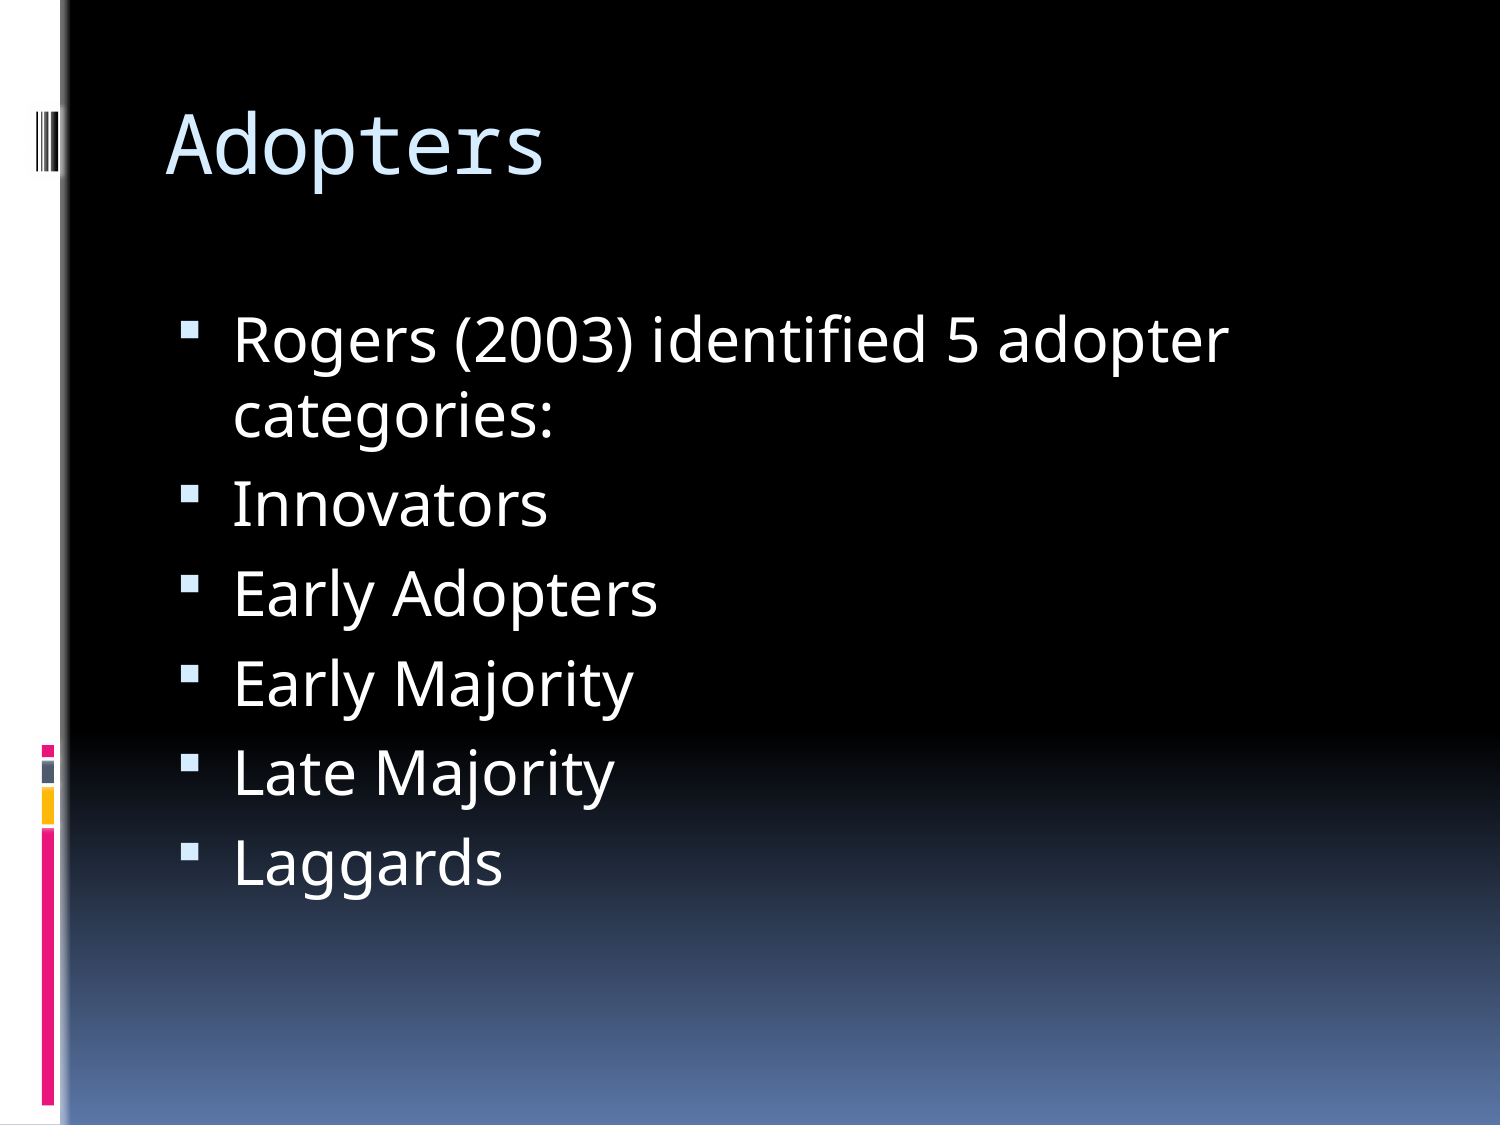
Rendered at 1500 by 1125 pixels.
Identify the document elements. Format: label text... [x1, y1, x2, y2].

list Rogers (2003) identified 5 adopter categories: Innovators Early Adopters Early Majority Late Majority Laggards [150, 292, 1425, 1043]
title Adopters [150, 83, 1425, 234]
